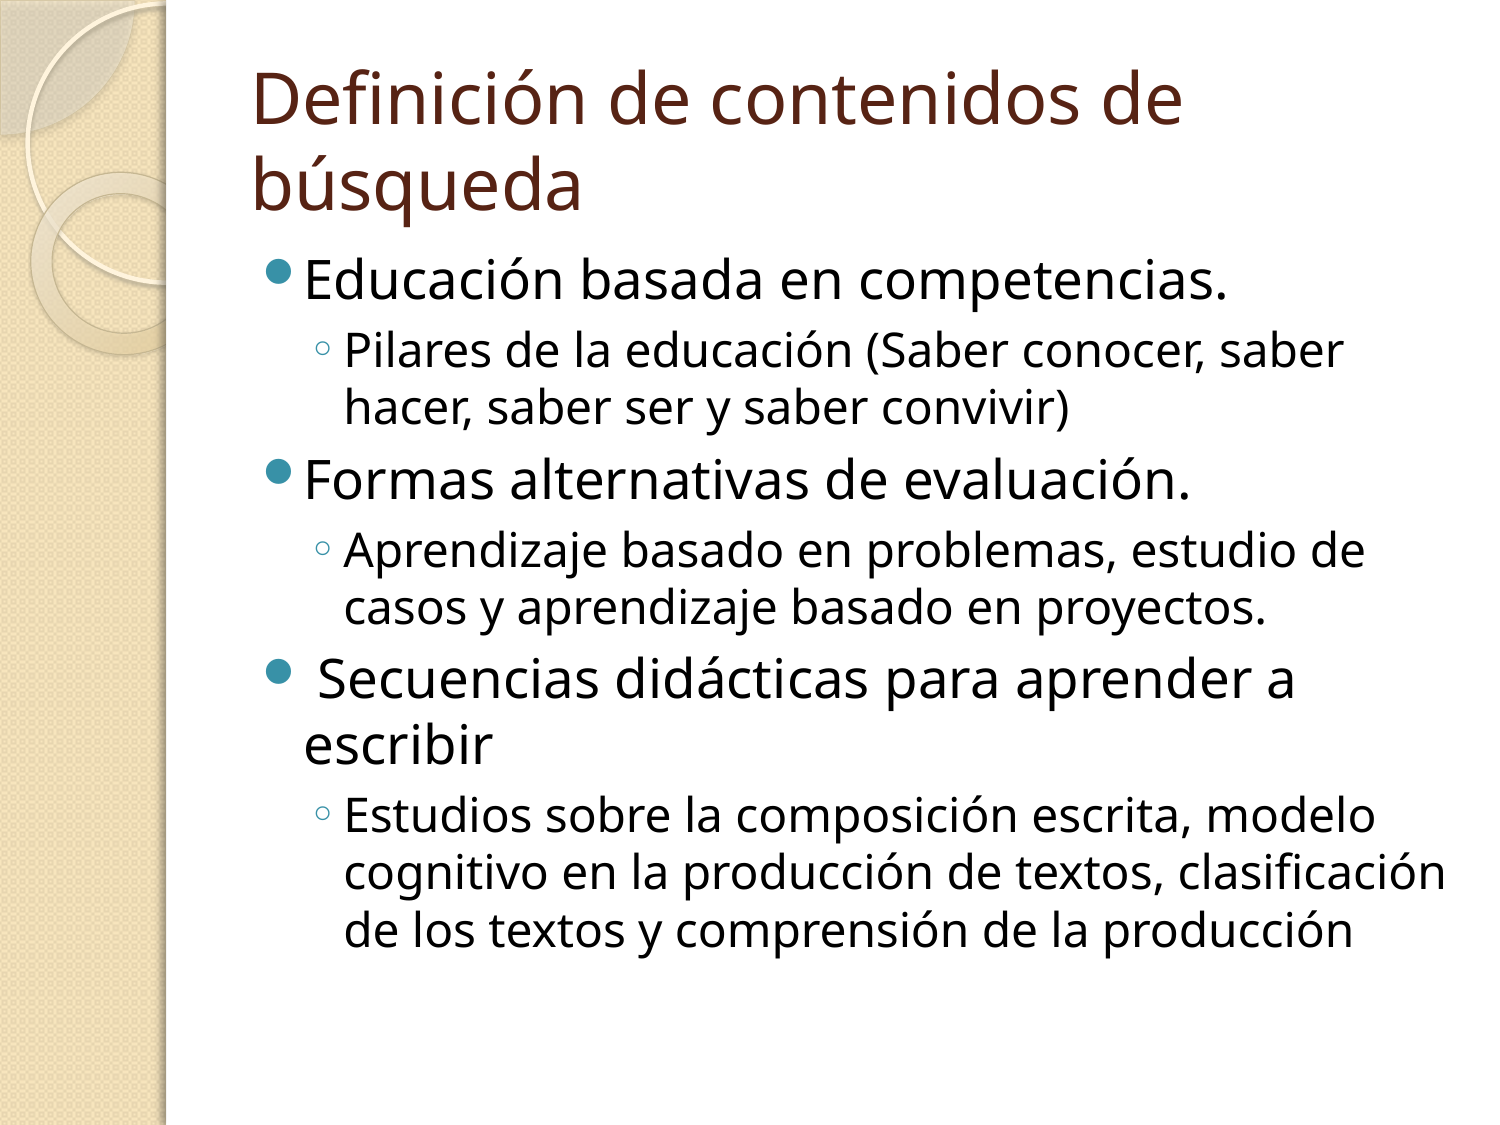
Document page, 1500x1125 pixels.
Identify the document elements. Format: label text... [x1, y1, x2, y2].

list Educación basada en competencias. Pilares de la educación (Saber conocer, saber hacer, saber ser y saber convivir) Formas alternativas de evaluación. Aprendizaje basado en problemas, estudio de casos y aprendizaje basado en proyectos. Secuencias didácticas para aprender a escribir Estudios sobre la composición escrita, modelo cognitivo en la producción de textos, clasificación de los textos y comprensión de la producción [235, 237, 1466, 1025]
title Definición de contenidos de búsqueda [235, 45, 1466, 233]
